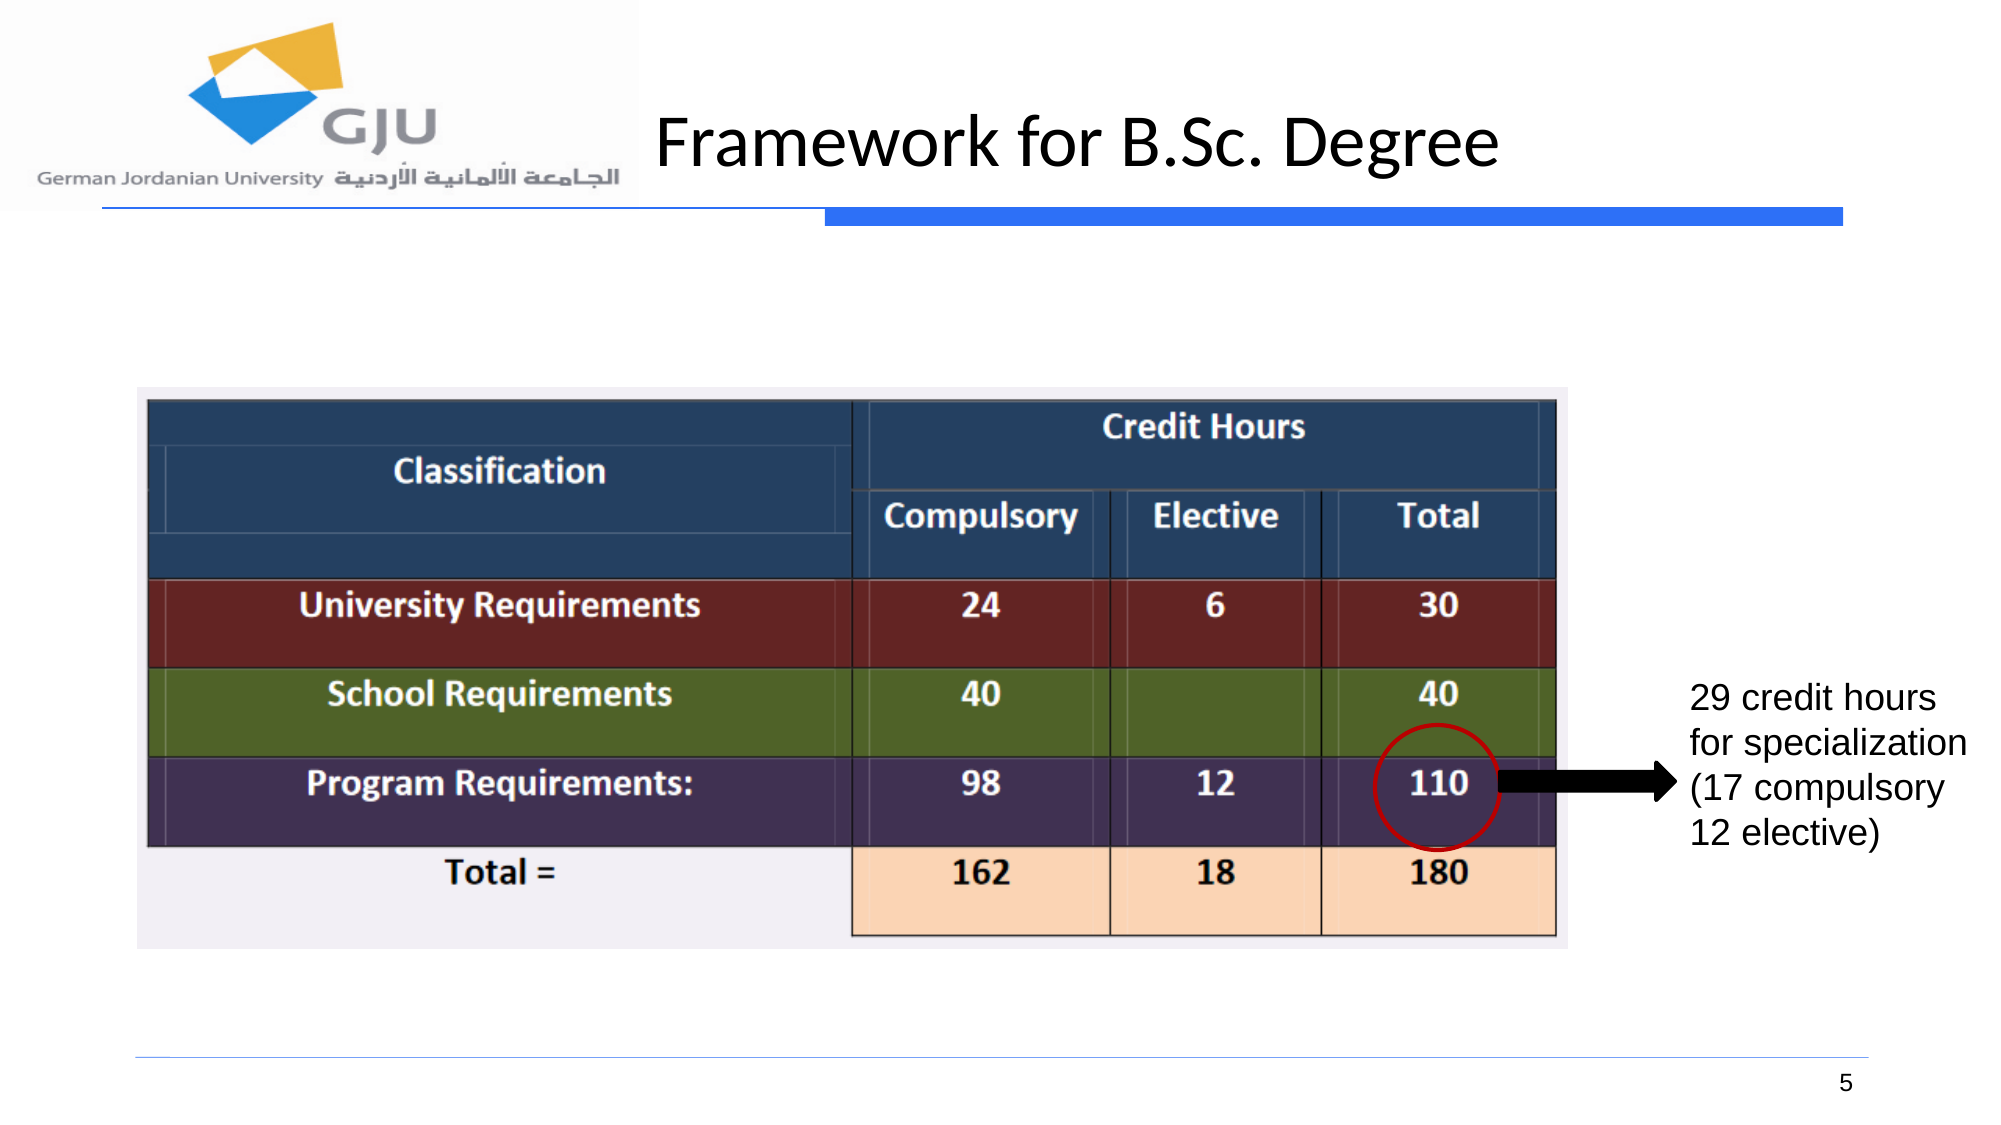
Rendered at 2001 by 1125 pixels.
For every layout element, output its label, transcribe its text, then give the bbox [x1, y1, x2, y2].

picture [0, 0, 639, 211]
slide_number 5 [1434, 1058, 1869, 1105]
title Framework for B.Sc. Degree [640, 35, 1875, 189]
text_box 29 credit hours for specialization (17 compulsory 12 elective) [1674, 665, 1985, 861]
text_box [1571, 760, 1674, 802]
picture [137, 387, 1568, 949]
